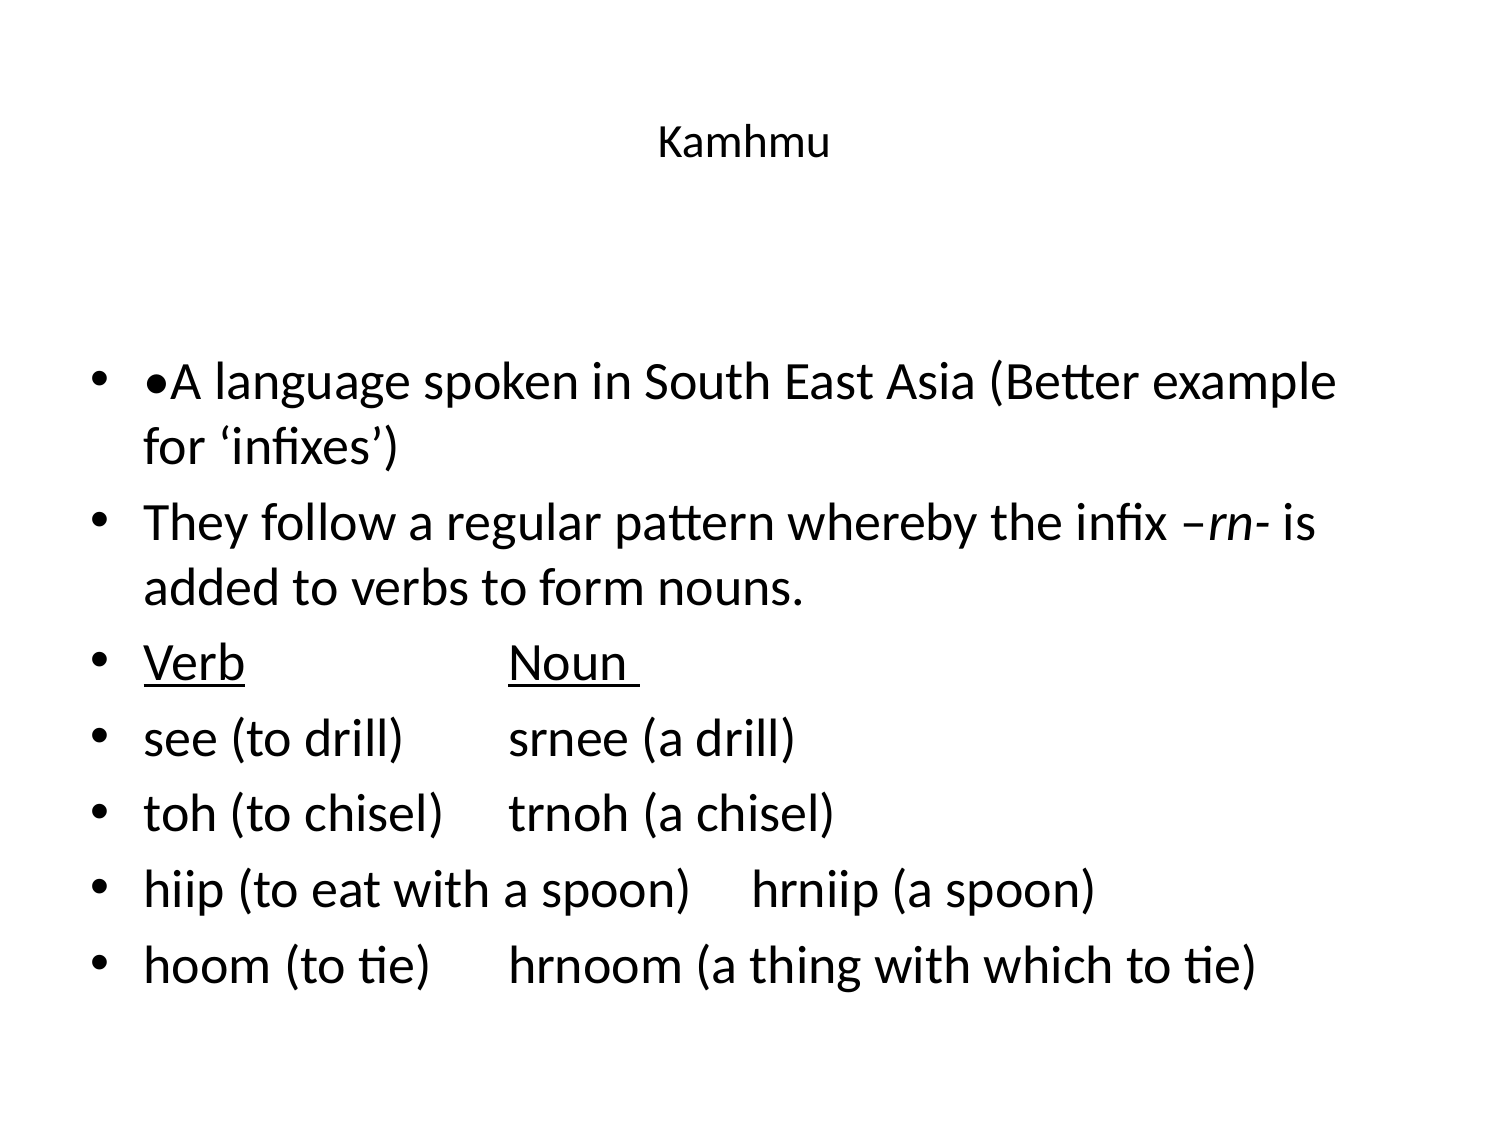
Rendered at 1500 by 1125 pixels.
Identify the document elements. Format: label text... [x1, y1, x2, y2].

list •A language spoken in South East Asia (Better example for ‘infixes’) They follow a regular pattern whereby the infix –rn- is added to verbs to form nouns. Verb Noun see (to drill) srnee (a drill) toh (to chisel) trnoh (a chisel) hiip (to eat with a spoon) hrniip (a spoon) hoom (to tie) hrnoom (a thing with which to tie) [75, 262, 1425, 1005]
title Kamhmu [75, 45, 1425, 233]
